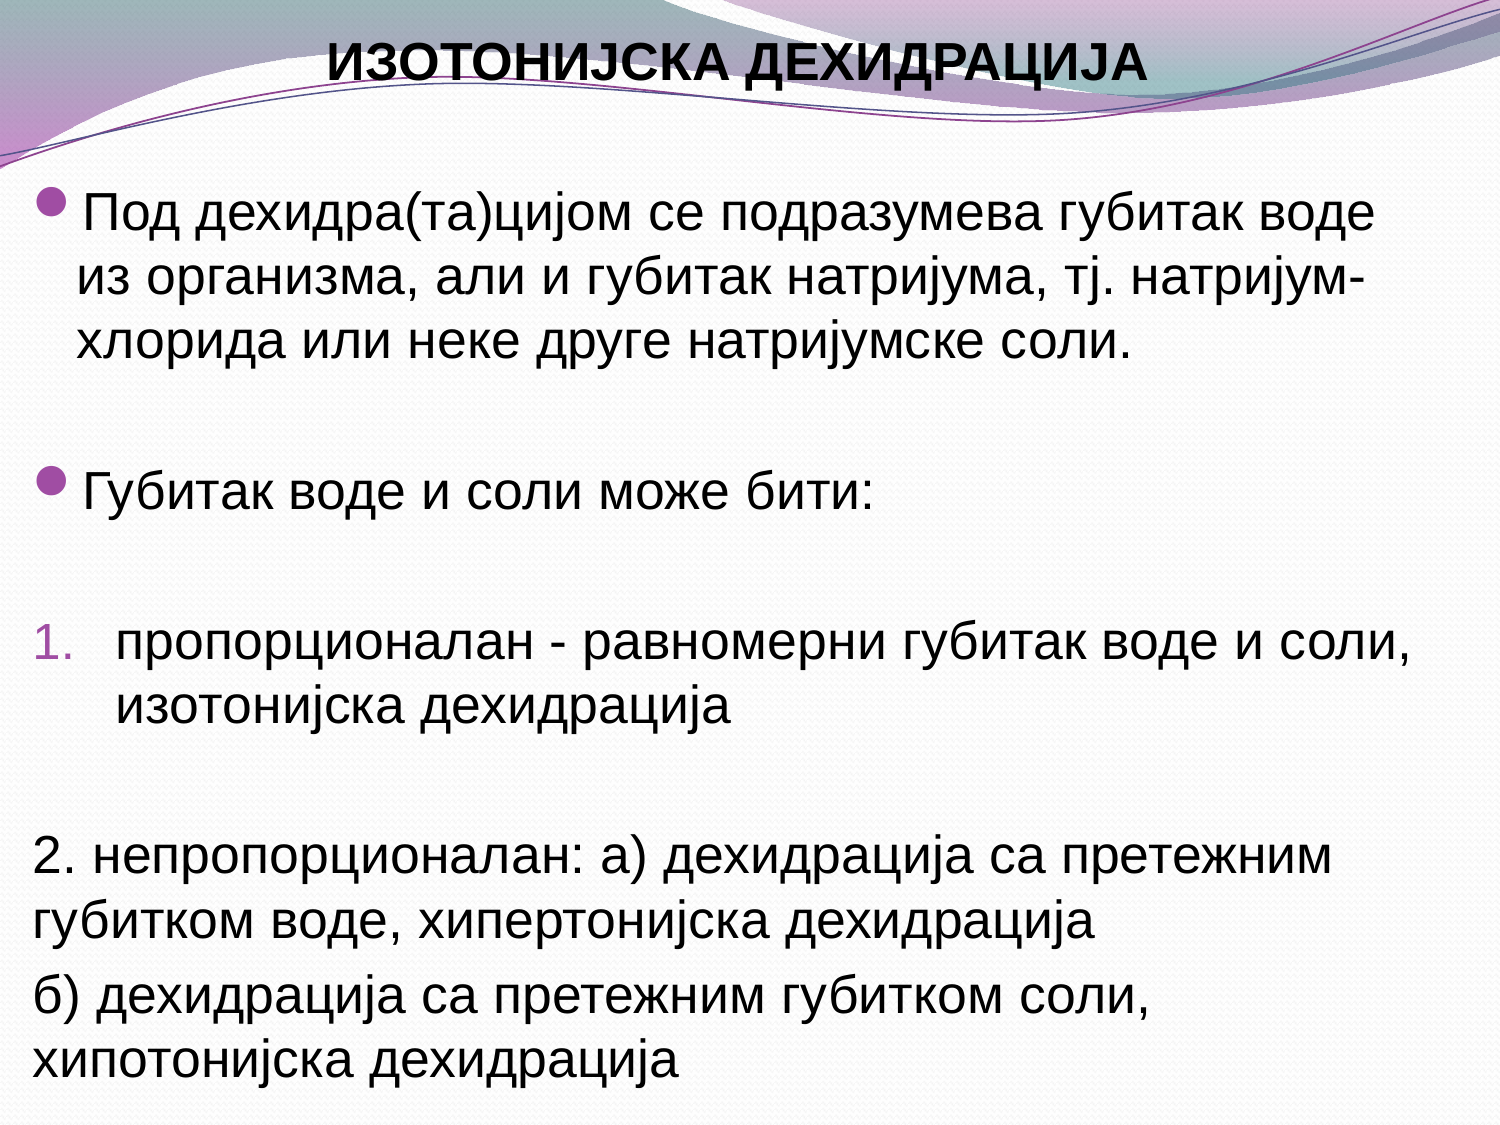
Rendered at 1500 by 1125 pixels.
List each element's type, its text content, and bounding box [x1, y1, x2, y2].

list ИЗОТОНИЈСКА ДЕХИДРАЦИЈА Под дехидра(та)цијом се подразумева губитак воде из организма, али и губитак натријума, тј. натријум-хлорида или неке друге натријумске соли. Губитак воде и соли може бити: пропорционалан - равномерни губитак воде и соли, изотонијска дехидрација 2. непропорционалан: а) дехидрација са претежним губитком воде, хипертонијска дехидрација б) дехидрација са претежним губитком соли, хипотонијска дехидрација [17, 19, 1459, 1106]
